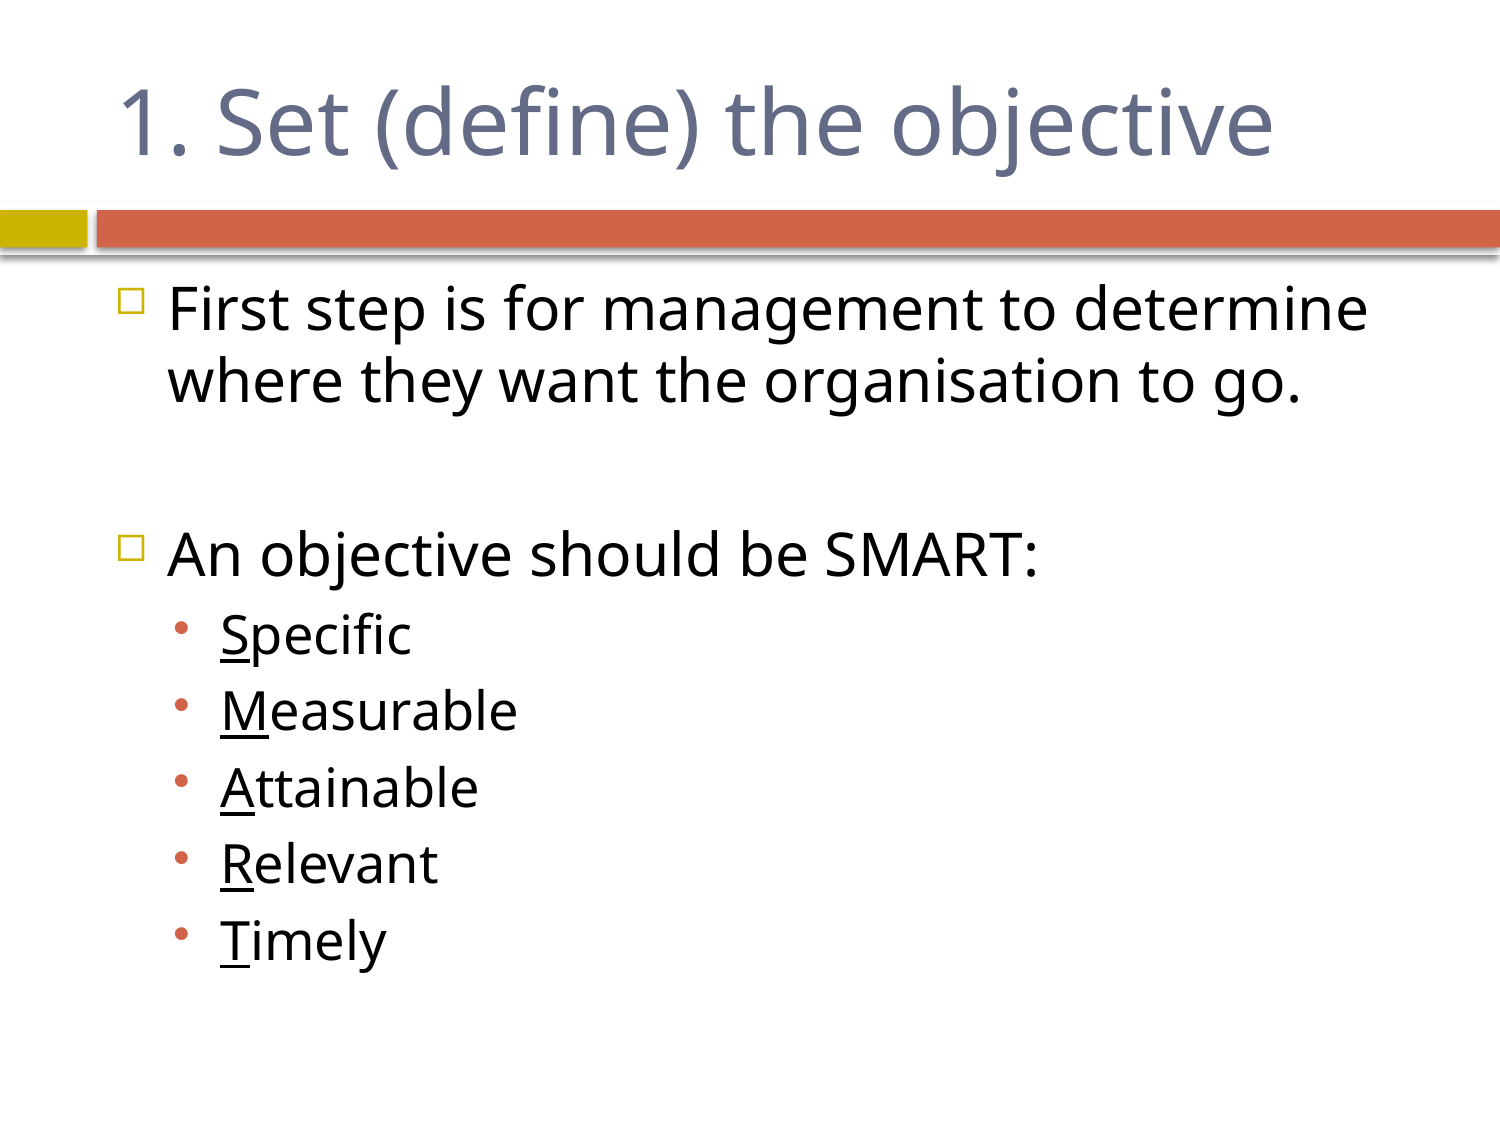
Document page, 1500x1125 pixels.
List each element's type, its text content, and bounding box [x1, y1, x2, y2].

list First step is for management to determine where they want the organisation to go. An objective should be SMART: Specific Measurable Attainable Relevant Timely [100, 262, 1438, 1000]
title 1. Set (define) the objective [100, 37, 1438, 200]
